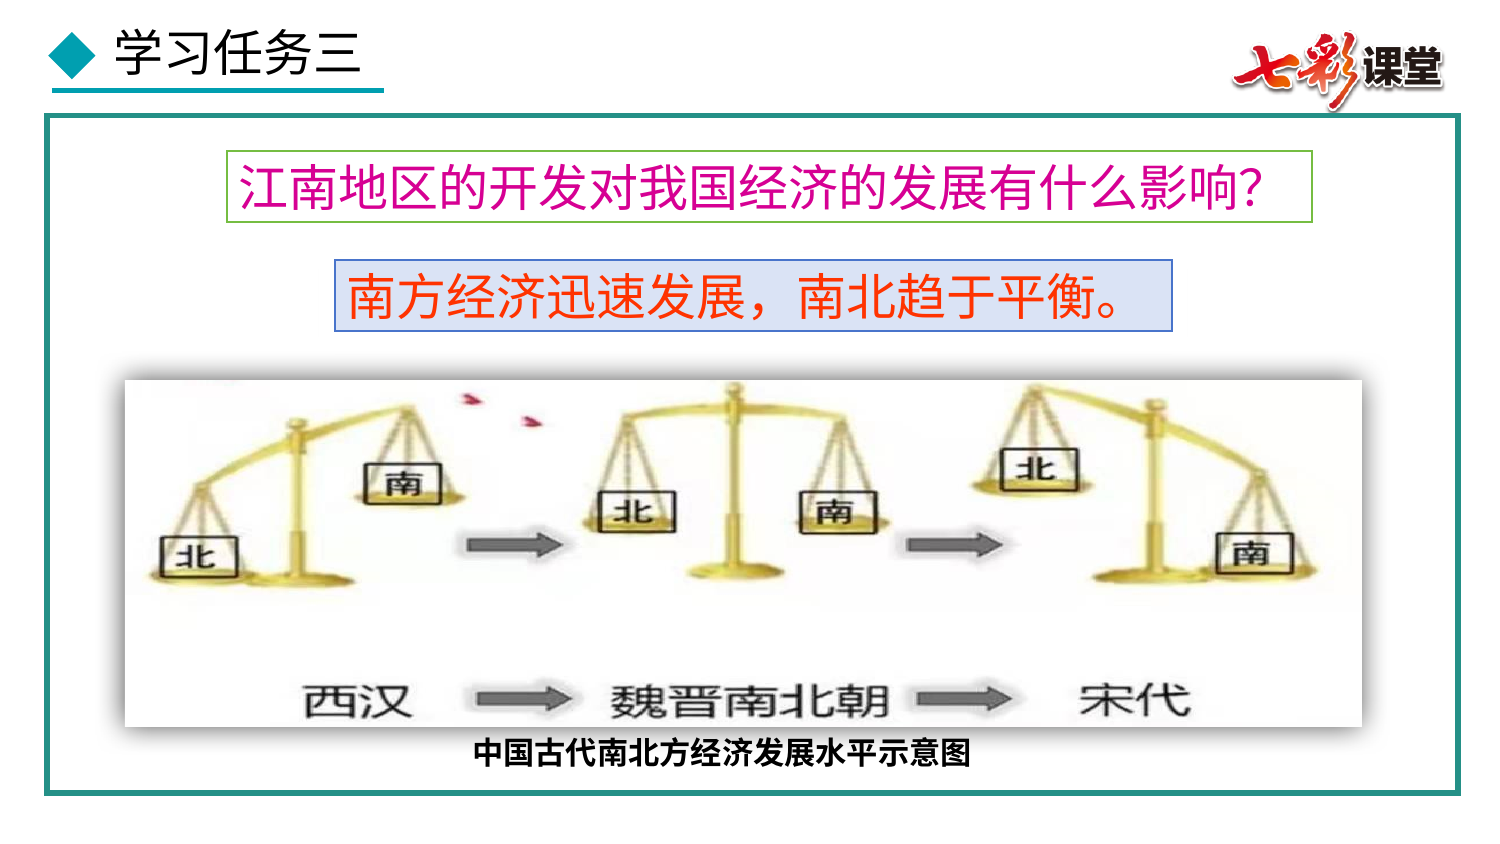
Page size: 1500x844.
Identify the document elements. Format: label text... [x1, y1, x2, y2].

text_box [124, 379, 1363, 780]
picture [1228, 26, 1449, 113]
text_box 南方经济迅速发展，南北趋于平衡。 [334, 259, 1173, 332]
text_box 江南地区的开发对我国经济的发展有什么影响？ [226, 150, 1313, 223]
